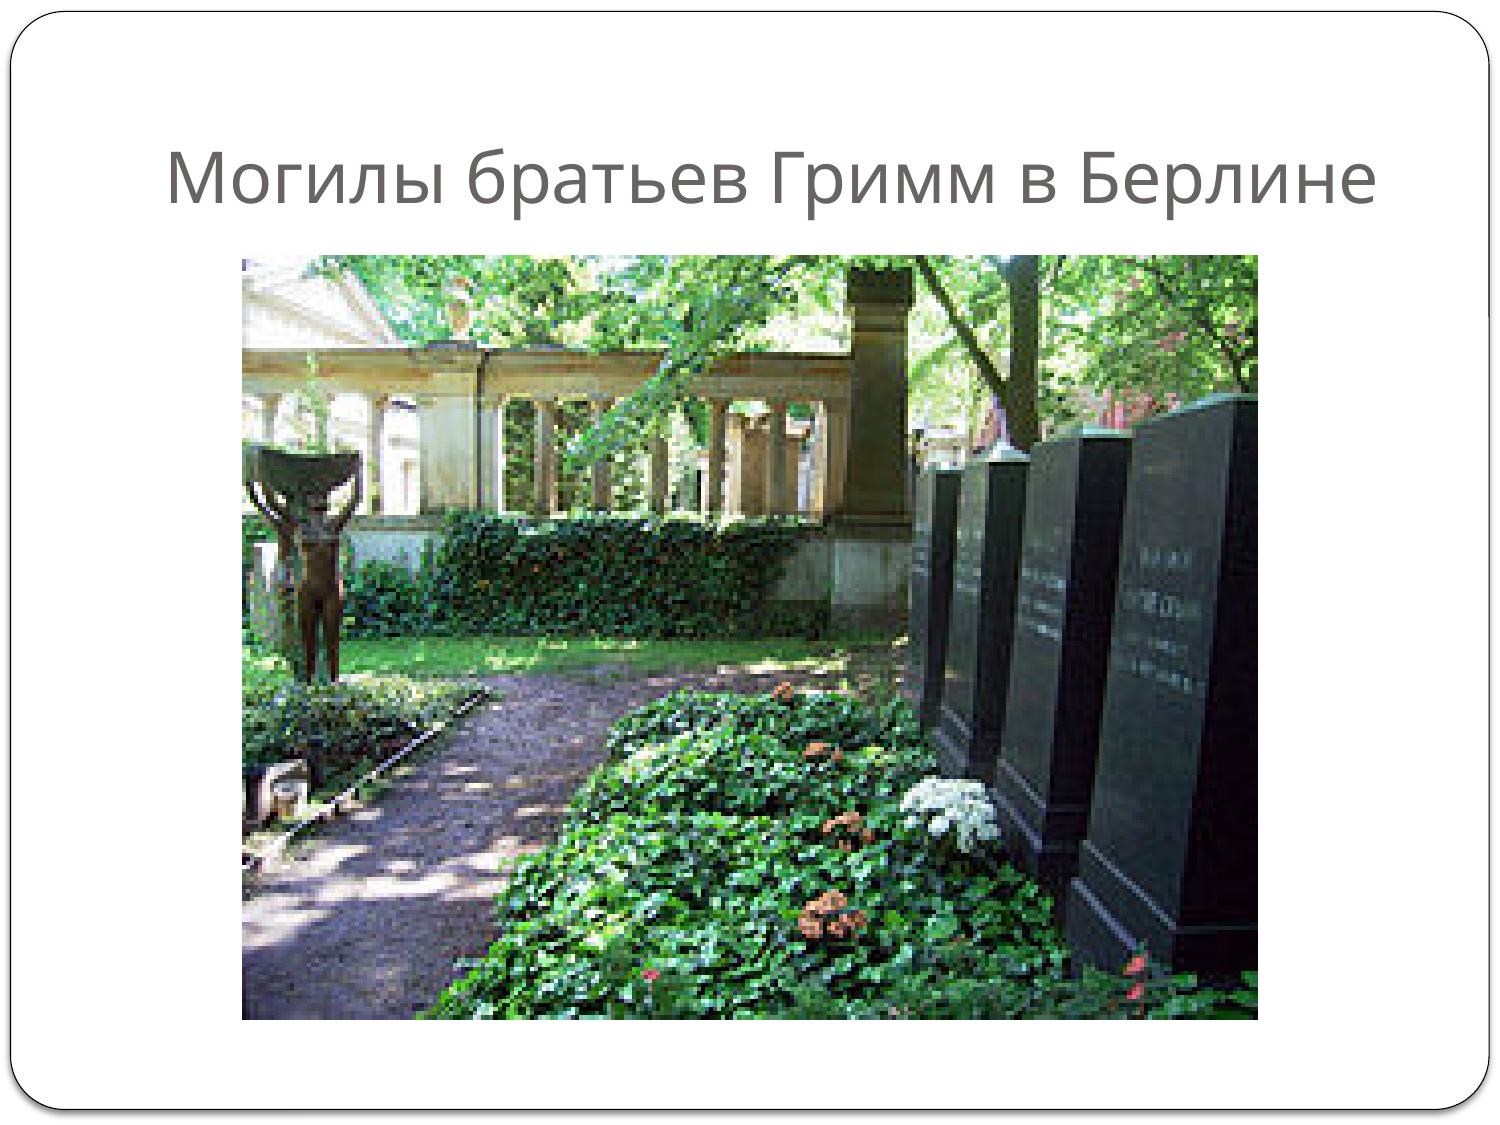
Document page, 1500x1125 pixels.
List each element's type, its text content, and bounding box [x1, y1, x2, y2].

picture [241, 255, 1259, 1020]
title Могилы братьев Гримм в Берлине [150, 45, 1425, 233]
